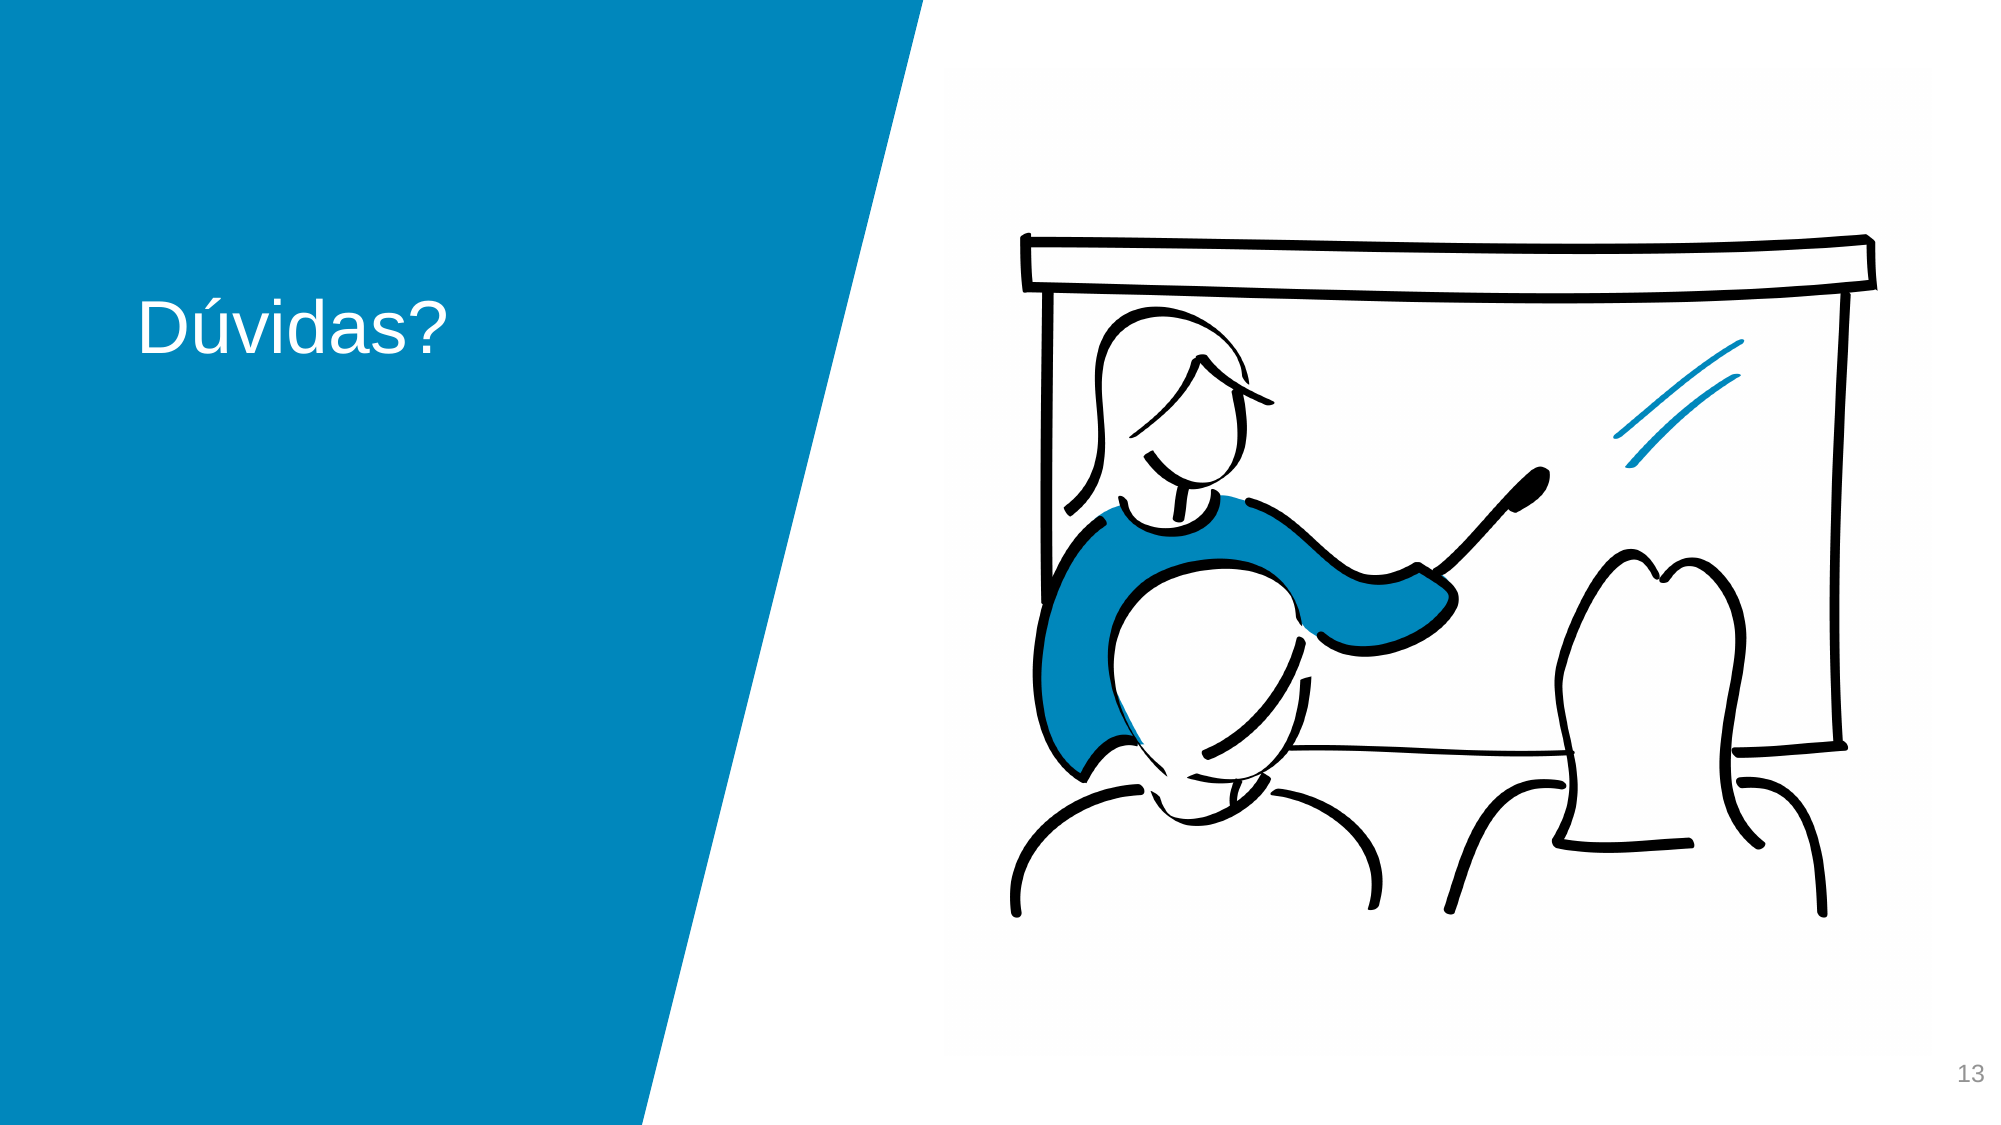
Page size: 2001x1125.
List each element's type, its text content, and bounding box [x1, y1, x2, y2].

picture [944, 68, 1932, 1056]
slide_number 13 [1550, 1042, 2000, 1103]
title Dúvidas? [136, 0, 775, 371]
